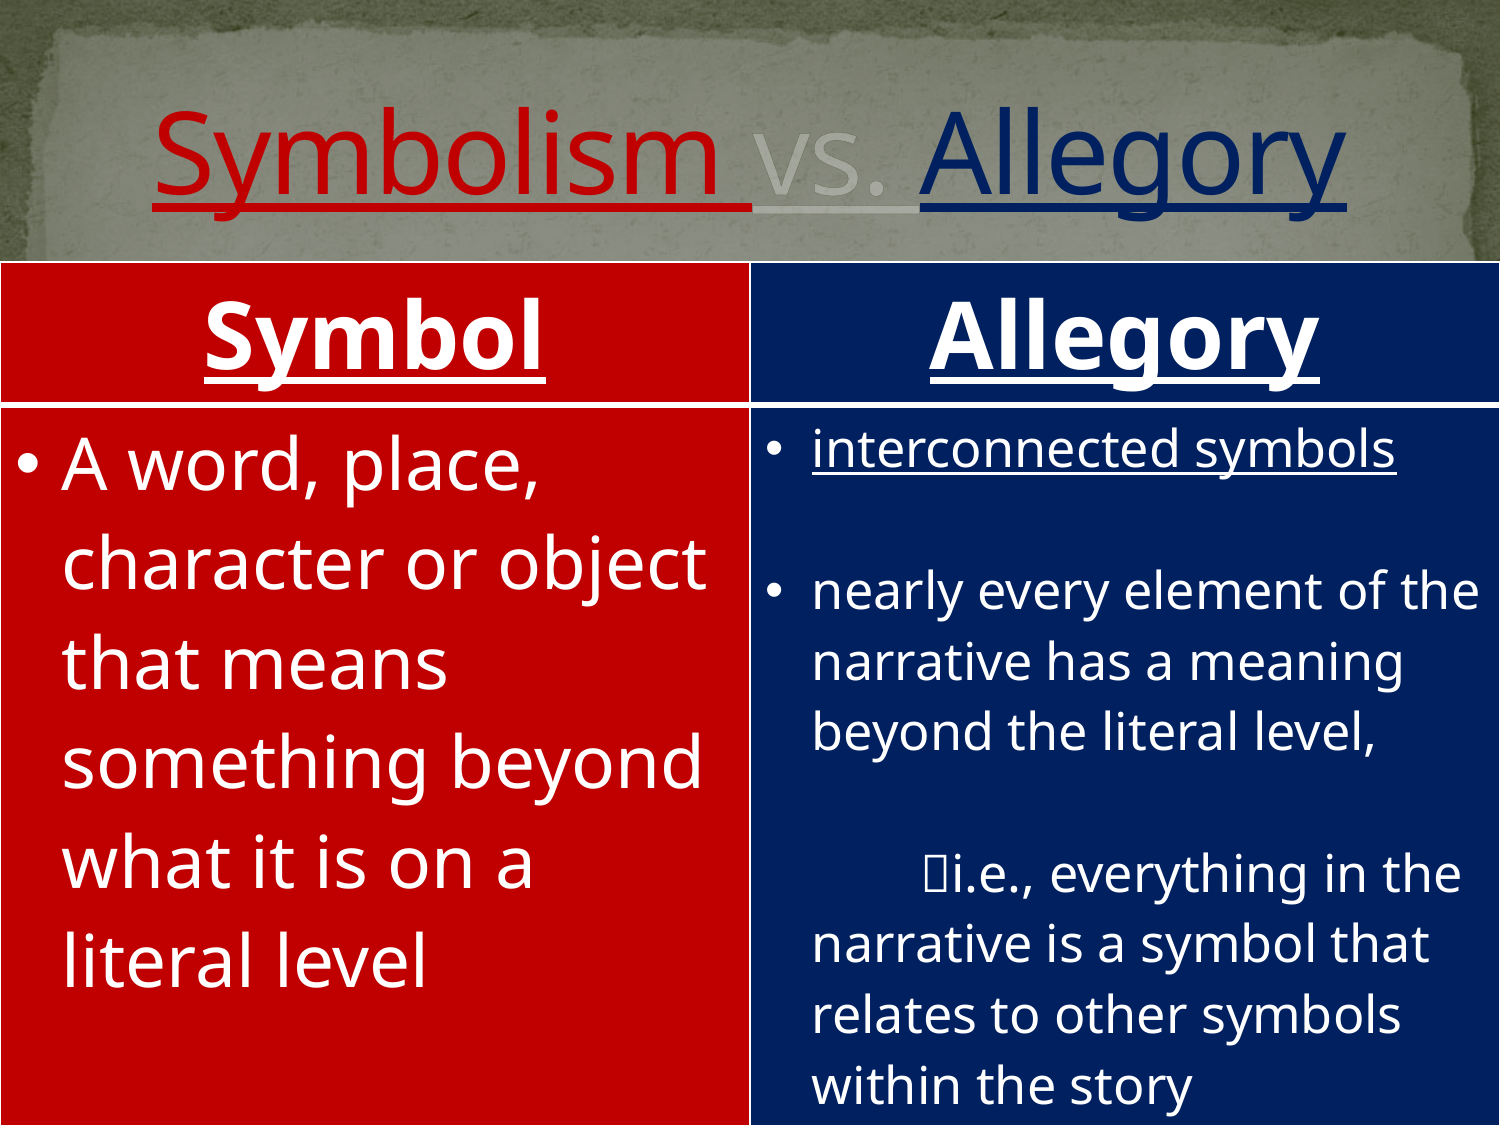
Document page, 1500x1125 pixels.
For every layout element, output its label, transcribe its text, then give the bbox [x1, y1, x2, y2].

table_cell interconnected symbols nearly every element of the narrative has a meaning beyond the literal level, i.e., everything in the narrative is a symbol that relates to other symbols within the story [751, 408, 1499, 1125]
table_header Allegory [751, 263, 1499, 402]
table_cell A word, place, character or object that means something beyond what it is on a literal level [1, 408, 749, 1125]
title Symbolism vs. Allegory [74, 24, 1425, 225]
table_header Symbol [1, 263, 749, 402]
